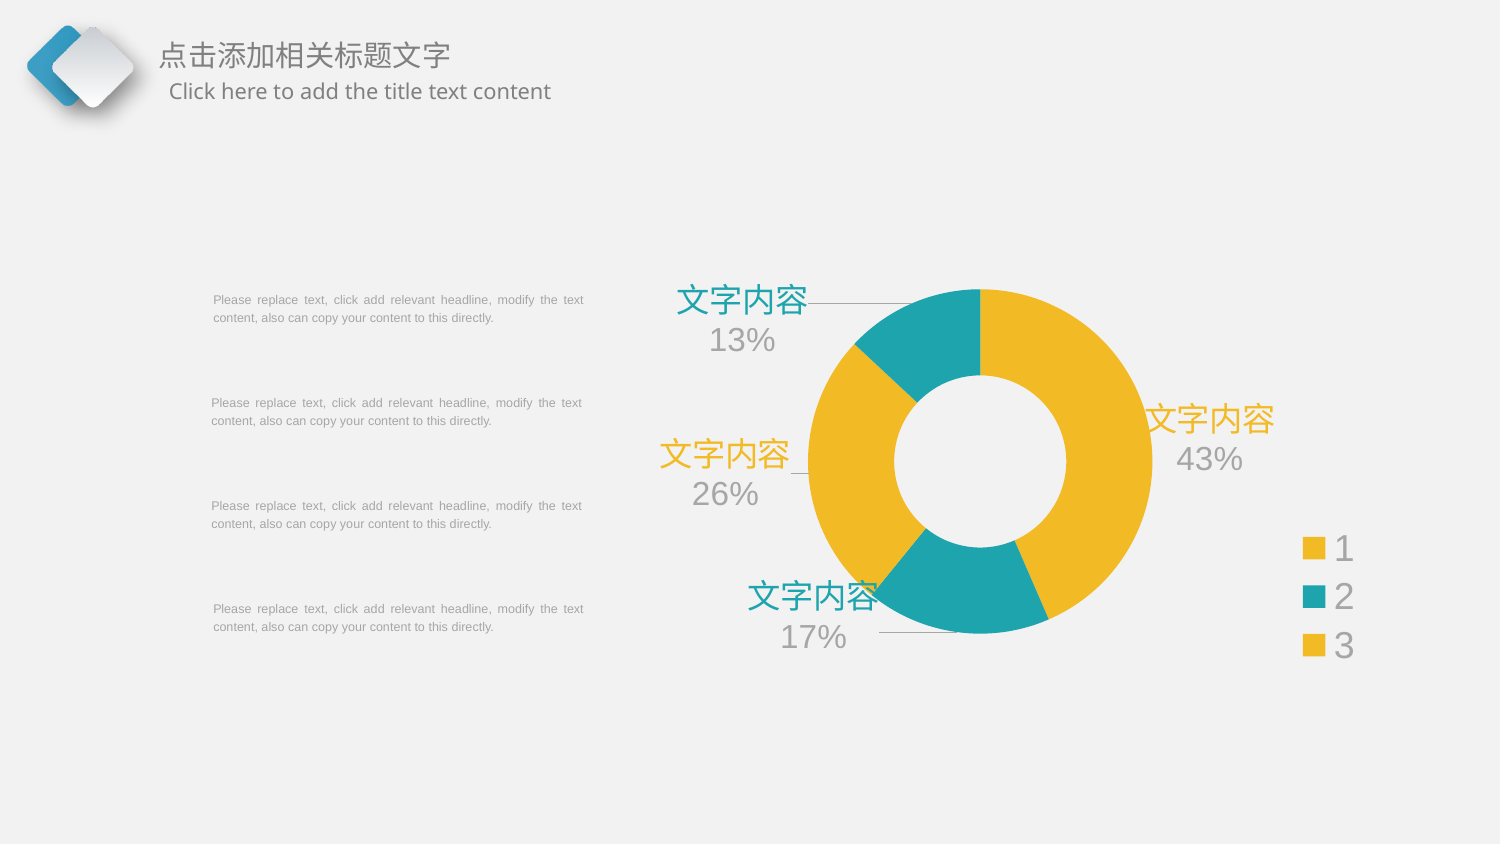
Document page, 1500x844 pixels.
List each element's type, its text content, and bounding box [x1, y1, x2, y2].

text_box Please replace text, click add relevant headline, modify the text content, also can copy your content to this directly. [213, 597, 584, 634]
text_box 点击添加相关标题文字 [149, 32, 503, 78]
text_box Please replace text, click add relevant headline, modify the text content, also can copy your content to this directly. [211, 392, 582, 429]
text_box Click here to add the title text content [157, 71, 564, 110]
chart [649, 245, 1397, 684]
text_box Please replace text, click add relevant headline, modify the text content, also can copy your content to this directly. [211, 495, 582, 532]
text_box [17, 15, 143, 118]
text_box Please replace text, click add relevant headline, modify the text content, also can copy your content to this directly. [213, 289, 584, 326]
